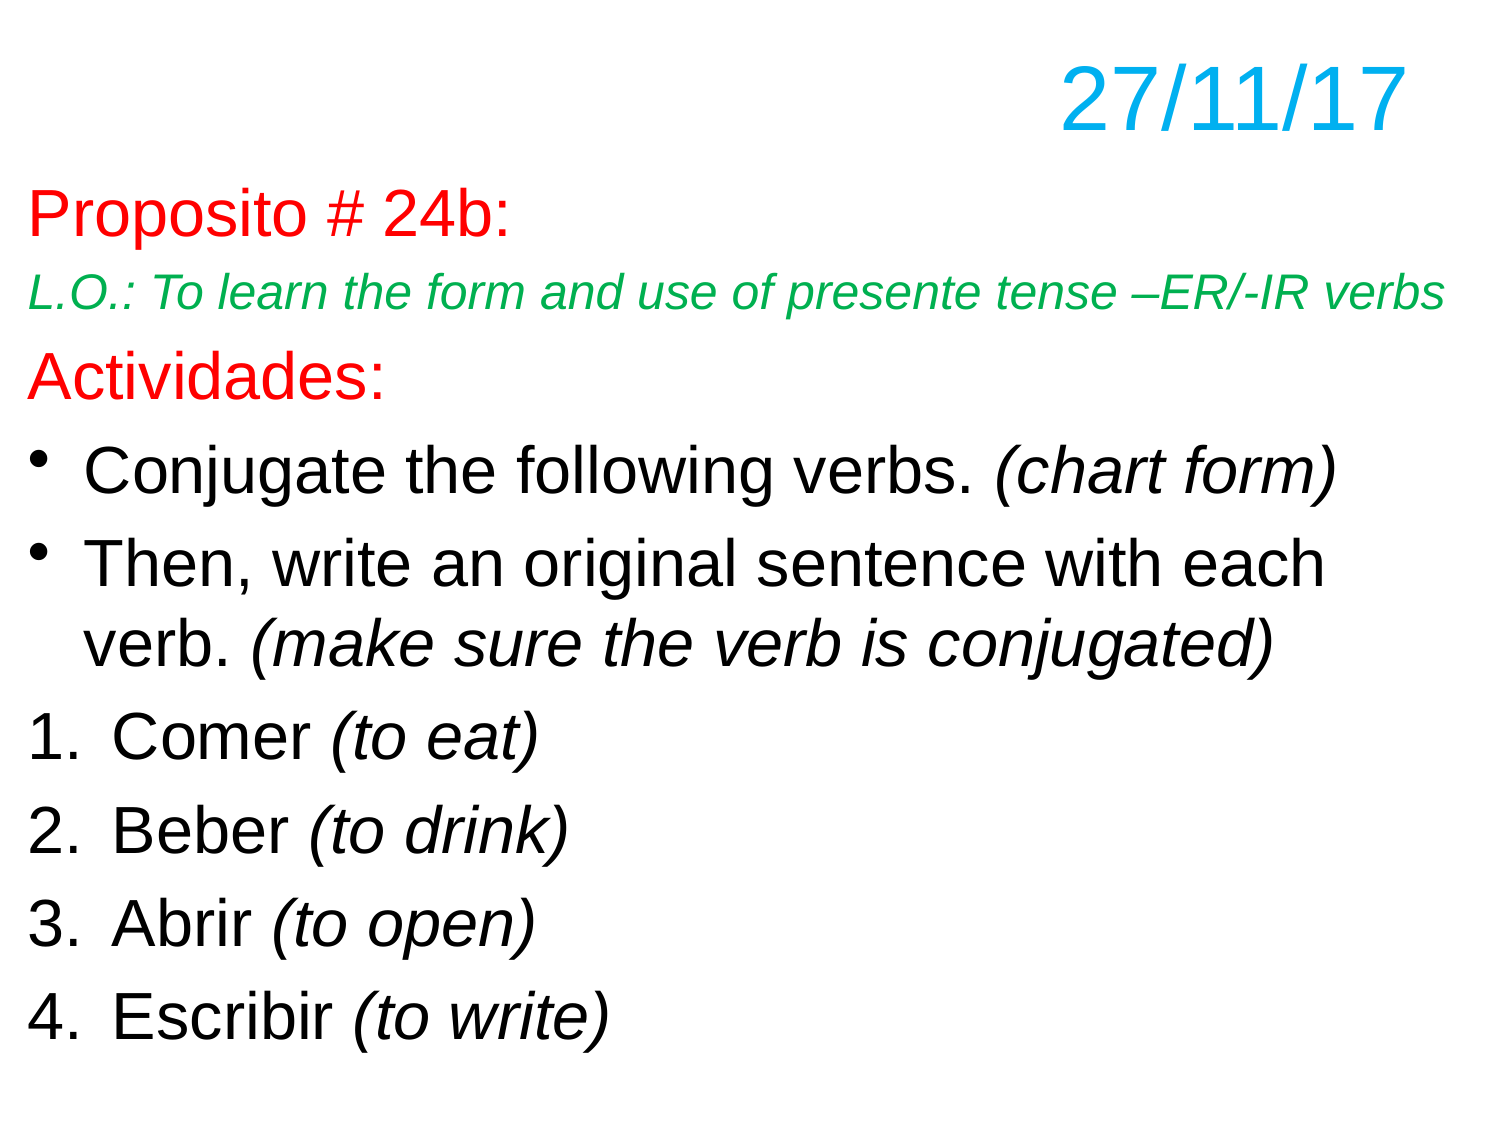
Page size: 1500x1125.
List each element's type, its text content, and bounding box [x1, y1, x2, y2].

title 27/11/17 [75, 0, 1425, 162]
list Proposito # 24b: L.O.: To learn the form and use of presente tense –ER/-IR verbs Actividades: Conjugate the following verbs. (chart form) Then, write an original sentence with each verb. (make sure the verb is conjugated) Comer (to eat) Beber (to drink) Abrir (to open) Escribir (to write) [12, 162, 1475, 1113]
